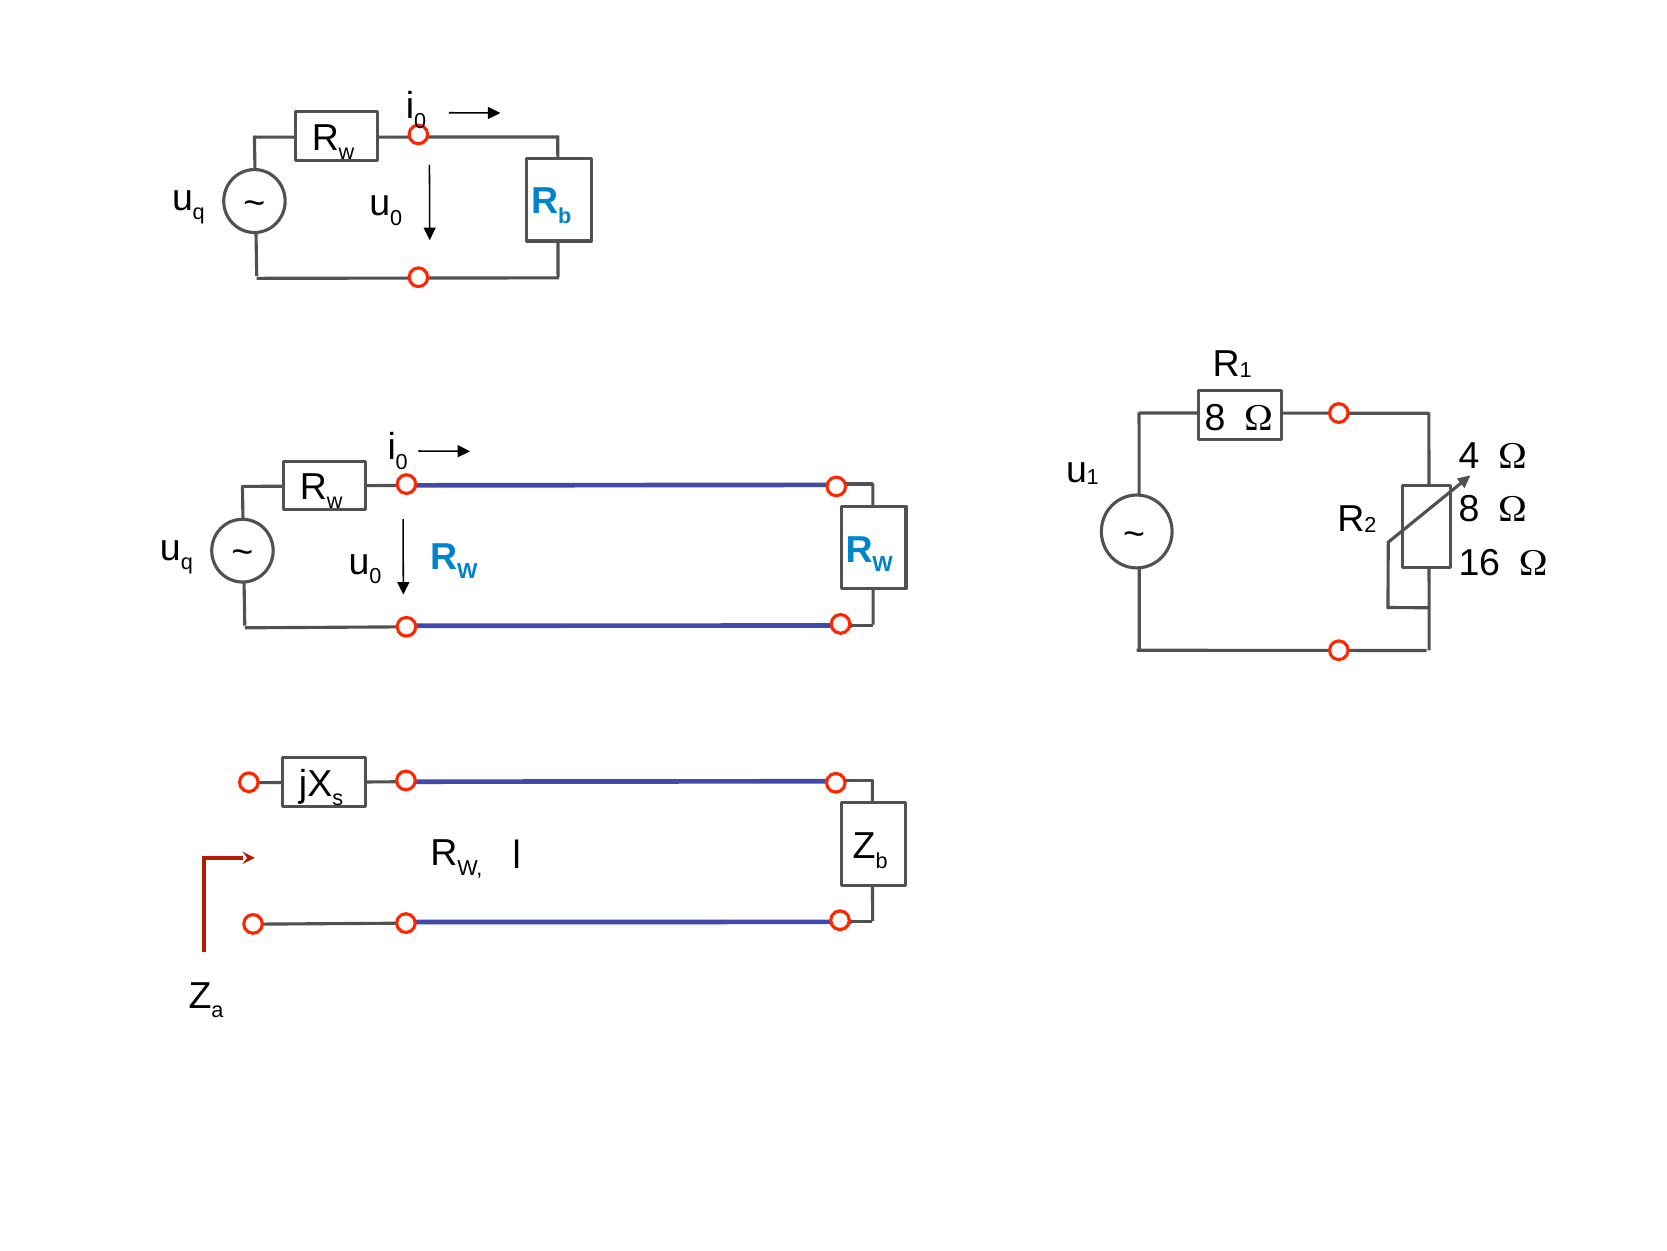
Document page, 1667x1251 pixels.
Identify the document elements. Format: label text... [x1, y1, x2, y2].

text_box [201, 855, 256, 953]
text_box [830, 910, 850, 930]
text_box l [496, 822, 537, 885]
text_box [841, 802, 906, 886]
text_box [396, 913, 416, 933]
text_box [158, 72, 592, 287]
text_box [1051, 329, 1556, 660]
text_box jXs [283, 750, 359, 818]
text_box [396, 771, 416, 790]
text_box [826, 773, 846, 793]
text_box [239, 772, 259, 792]
text_box RW, [415, 819, 504, 888]
text_box [359, 757, 366, 807]
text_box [146, 413, 908, 637]
text_box Zb [837, 812, 903, 881]
text_box Za [173, 962, 239, 1031]
